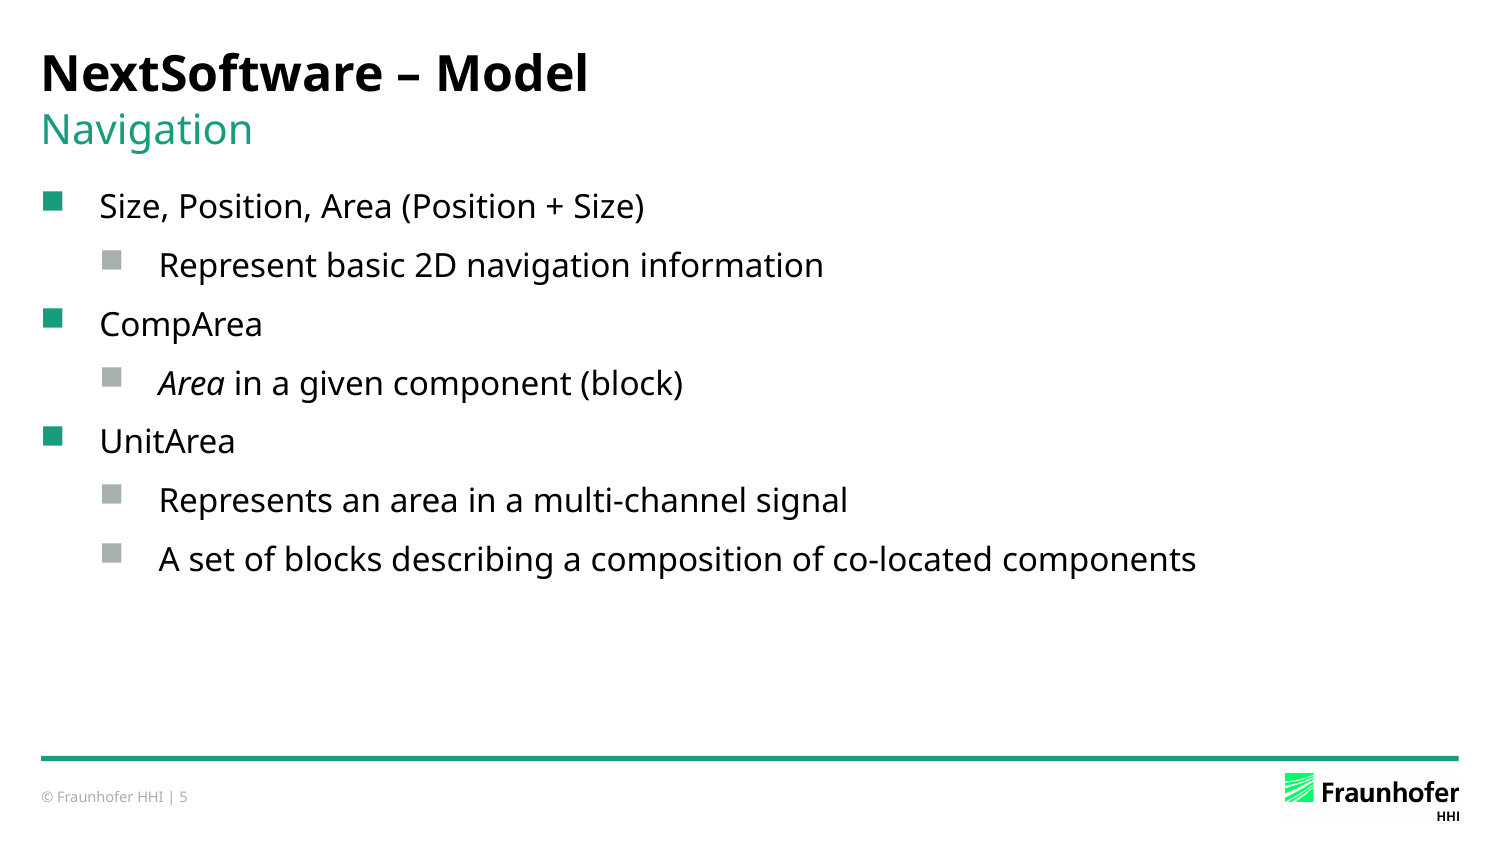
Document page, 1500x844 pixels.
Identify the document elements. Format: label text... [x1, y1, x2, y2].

title NextSoftware – Model [40, 41, 1458, 102]
list Size, Position, Area (Position + Size) Represent basic 2D navigation information CompArea Area in a given component (block) UnitArea Represents an area in a multi-channel signal A set of blocks describing a composition of co-located components [40, 185, 1458, 741]
list Navigation [40, 102, 1458, 164]
picture [1285, 773, 1459, 821]
